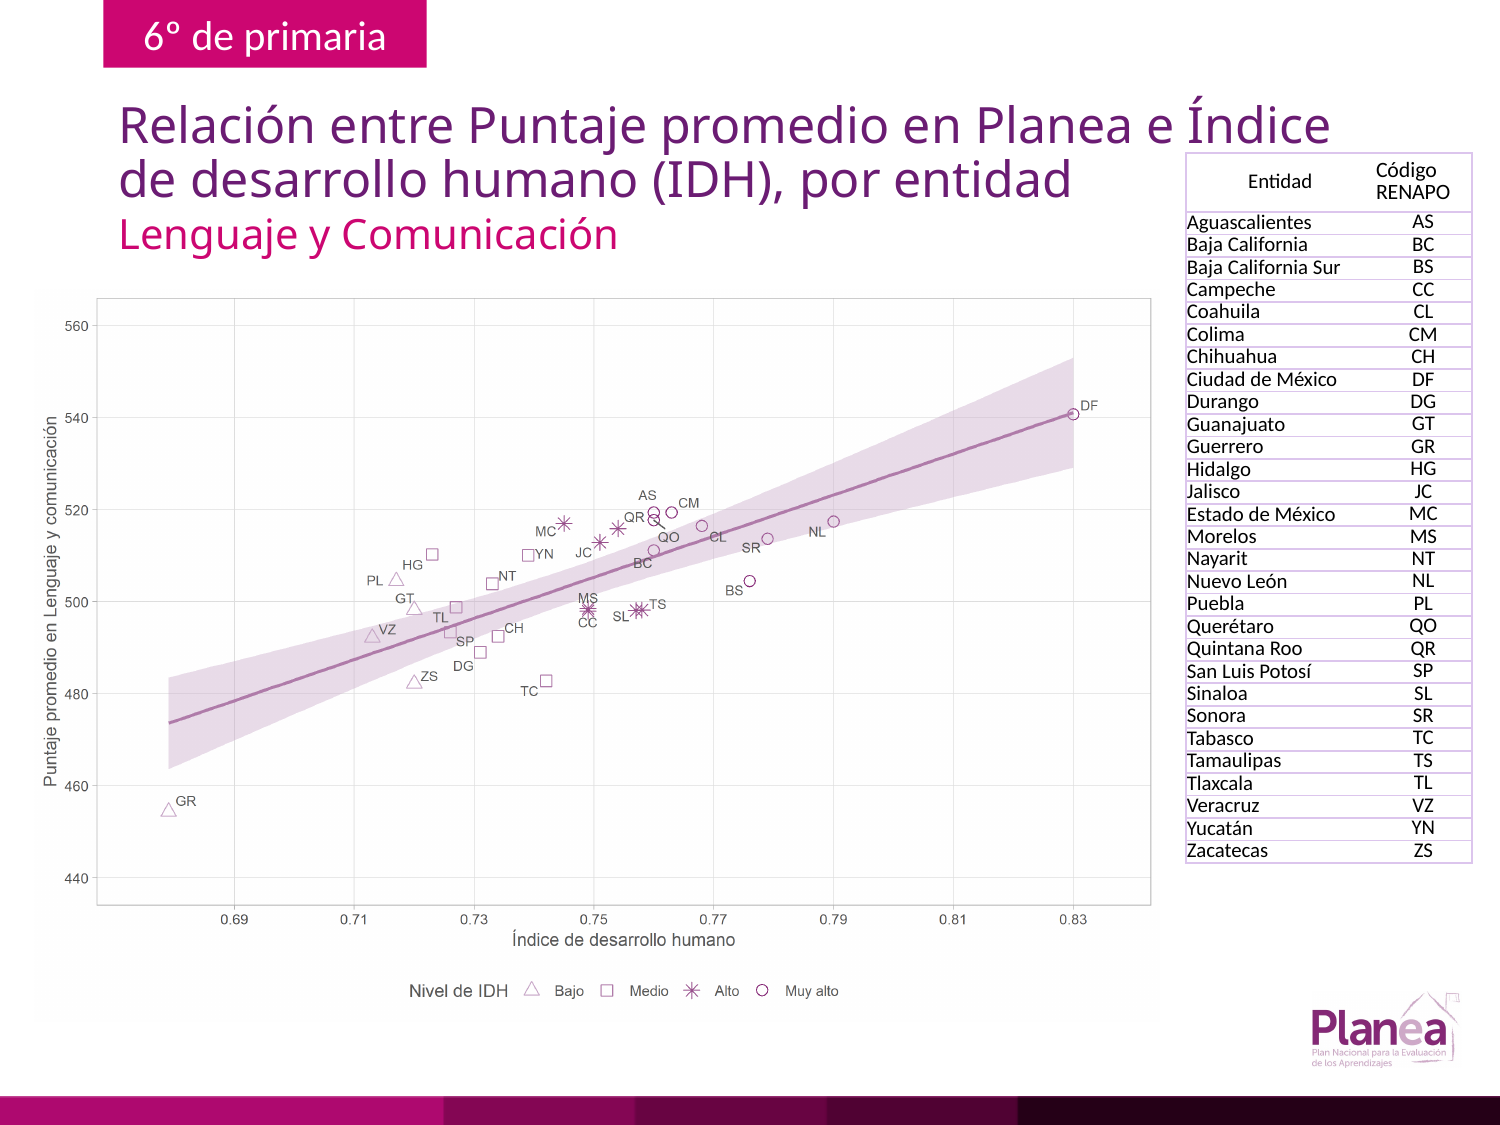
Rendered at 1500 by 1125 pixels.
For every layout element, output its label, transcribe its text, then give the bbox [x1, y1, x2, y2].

table_cell VZ [1375, 796, 1471, 817]
table_cell Sinaloa [1187, 684, 1375, 705]
table_cell Tabasco [1187, 729, 1375, 750]
table_cell Veracruz [1187, 796, 1375, 817]
title Relación entre Puntaje promedio en Planea e Índice de desarrollo humano (IDH), por entidad [103, 92, 1398, 200]
picture [1312, 991, 1462, 1068]
table_cell Campeche [1187, 280, 1375, 301]
table_cell Sonora [1187, 707, 1375, 727]
table_cell SP [1375, 662, 1471, 682]
table_cell Morelos [1187, 527, 1375, 548]
table_cell TS [1375, 752, 1471, 772]
table_cell CC [1375, 280, 1471, 301]
table_cell Nayarit [1187, 550, 1375, 570]
table_cell Ciudad de México [1187, 370, 1375, 391]
table_cell DG [1375, 392, 1471, 413]
table_cell Baja California [1187, 235, 1375, 256]
table_cell Tamaulipas [1187, 752, 1375, 772]
table_cell HG [1375, 460, 1471, 480]
picture [0, 1096, 1500, 1125]
table_cell Coahuila [1187, 303, 1375, 323]
table_cell MS [1375, 527, 1471, 548]
table_cell Durango [1187, 392, 1375, 413]
table_cell TC [1375, 729, 1471, 750]
table_cell CL [1375, 303, 1471, 323]
table_cell Guanajuato [1187, 415, 1375, 436]
table_cell DF [1375, 370, 1471, 391]
table_cell Yucatán [1187, 819, 1375, 840]
table_cell TL [1375, 774, 1471, 795]
table_cell QO [1375, 617, 1471, 638]
table_cell ZS [1375, 841, 1471, 862]
table_cell San Luis Potosí [1187, 662, 1375, 682]
table_cell Jalisco [1187, 482, 1375, 503]
table_header Código RENAPO [1375, 154, 1471, 211]
table_cell Puebla [1187, 594, 1375, 615]
table_cell Zacatecas [1187, 841, 1375, 862]
table_header Entidad [1187, 154, 1375, 211]
table_cell Nuevo León [1187, 572, 1375, 593]
table_cell AS [1375, 213, 1471, 234]
table_cell Chihuahua [1187, 348, 1375, 368]
table_cell JC [1375, 482, 1471, 503]
table_cell PL [1375, 594, 1471, 615]
picture [34, 289, 1160, 1022]
table_cell MC [1375, 505, 1471, 525]
table_cell Aguascalientes [1187, 213, 1375, 234]
table_cell GT [1375, 415, 1471, 436]
table_cell NT [1375, 550, 1471, 570]
table_cell CH [1375, 348, 1471, 368]
table_cell YN [1375, 819, 1471, 840]
table_cell QR [1375, 639, 1471, 660]
table_cell SL [1375, 684, 1471, 705]
table_cell Querétaro [1187, 617, 1375, 638]
table_cell BS [1375, 258, 1471, 279]
table_cell GR [1375, 437, 1471, 458]
table_cell Baja California Sur [1187, 258, 1375, 279]
table_cell BC [1375, 235, 1471, 256]
table_cell Tlaxcala [1187, 774, 1375, 795]
table_cell Hidalgo [1187, 460, 1375, 480]
table_cell Colima [1187, 325, 1375, 346]
table_cell CM [1375, 325, 1471, 346]
table_cell Quintana Roo [1187, 639, 1375, 660]
table_cell NL [1375, 572, 1471, 593]
table_cell Estado de México [1187, 505, 1375, 525]
table_cell Guerrero [1187, 437, 1375, 458]
list Lenguaje y Comunicación [103, 200, 1185, 277]
table_cell SR [1375, 707, 1471, 727]
